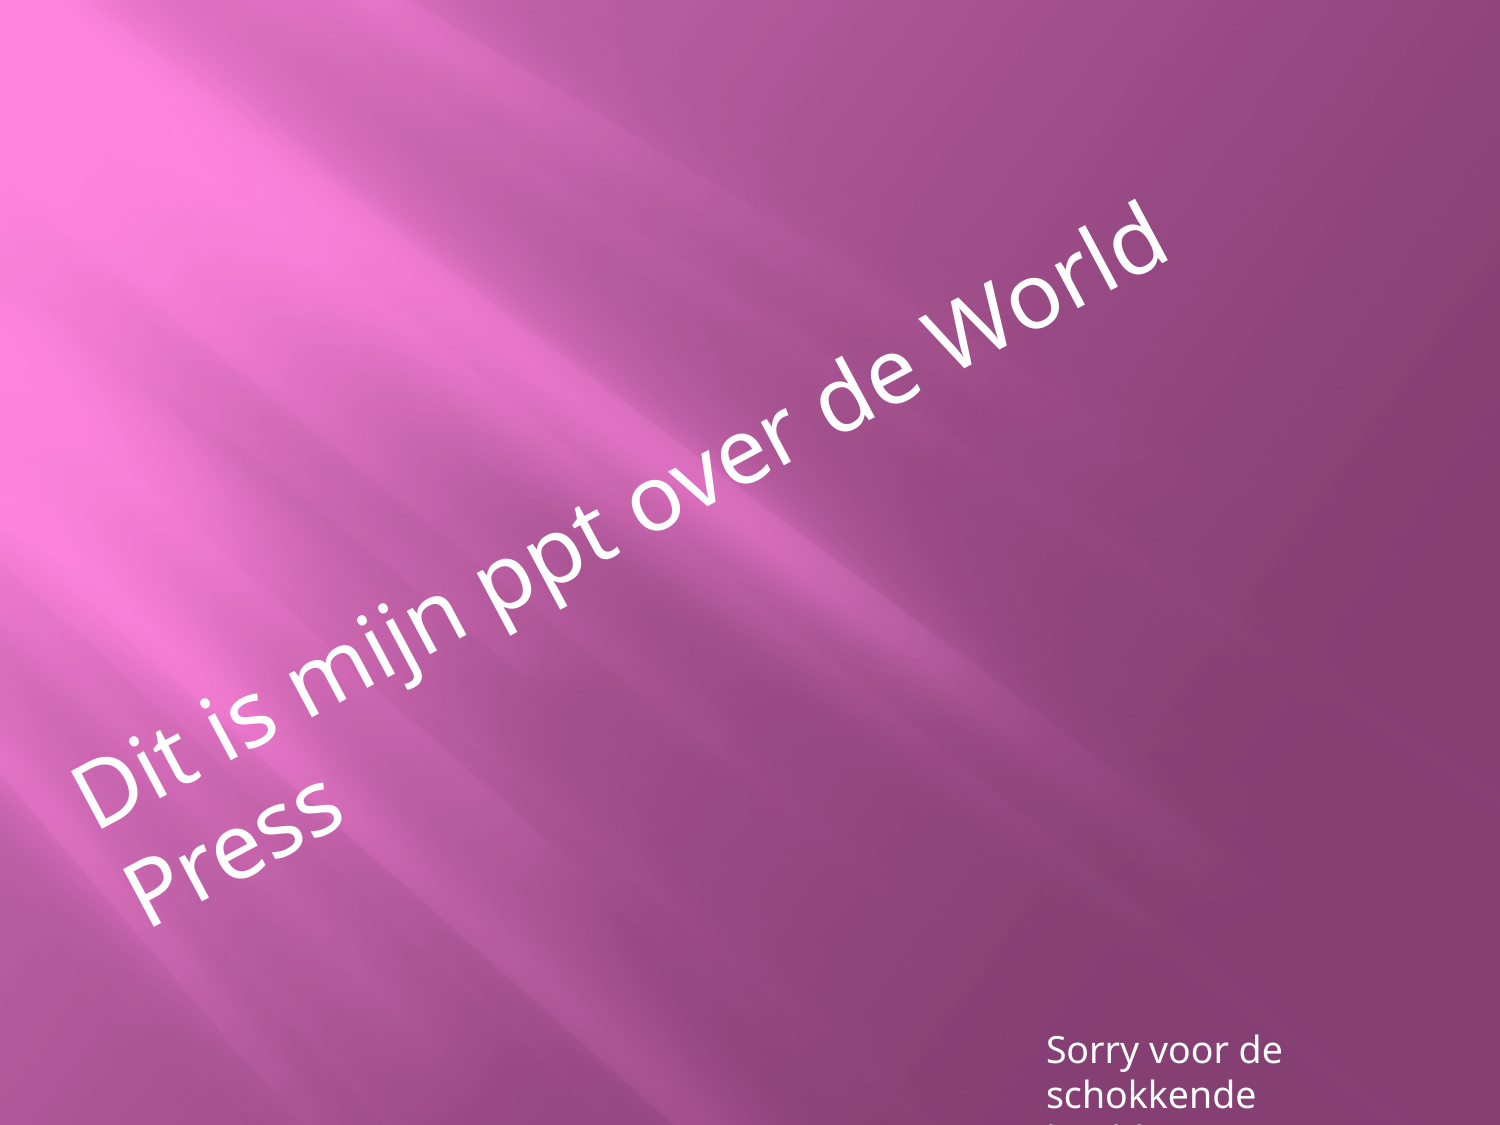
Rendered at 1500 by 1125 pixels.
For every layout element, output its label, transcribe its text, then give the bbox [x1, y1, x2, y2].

text_box Dit is mijn ppt over de World Press [35, 46, 1469, 961]
text_box Sorry voor de schokkende beelden. [1031, 1018, 1500, 1125]
